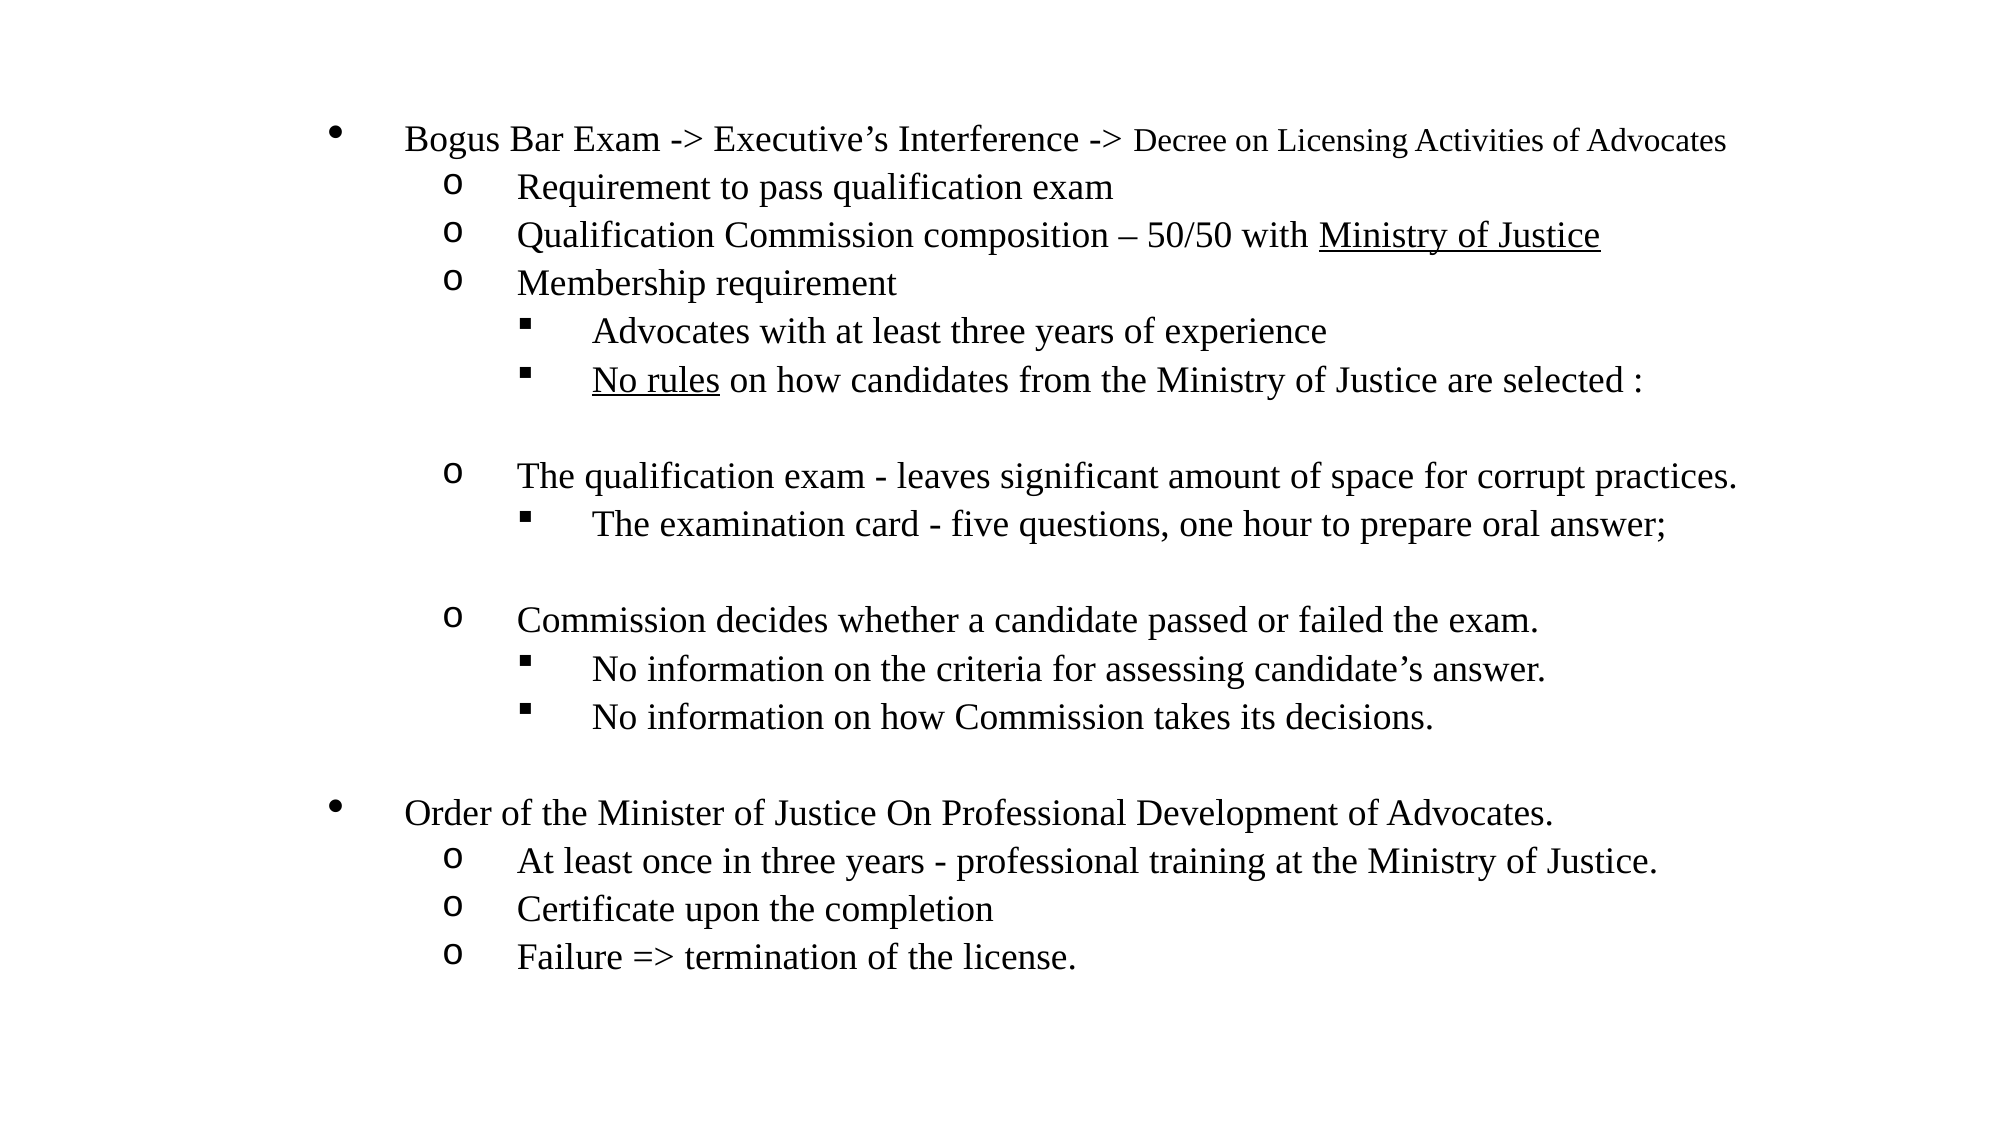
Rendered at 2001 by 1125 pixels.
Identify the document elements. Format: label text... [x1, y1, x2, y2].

text_box Bogus Bar Exam -> Executive’s Interference -> Decree on Licensing Activities of Advocates Requirement to pass qualification exam Qualification Commission composition – 50/50 with Ministry of Justice Membership requirement Advocates with at least three years of experience No rules on how candidates from the Ministry of Justice are selected : The qualification exam - leaves significant amount of space for corrupt practices. The examination card - five questions, one hour to prepare oral answer; Commission decides whether a candidate passed or failed the exam. No information on the criteria for assessing candidate’s answer. No information on how Commission takes its decisions. Order of the Minister of Justice On Professional Development of Advocates. At least once in three years - professional training at the Ministry of Justice. Certificate upon the completion Failure => termination of the license. [127, 103, 1838, 985]
